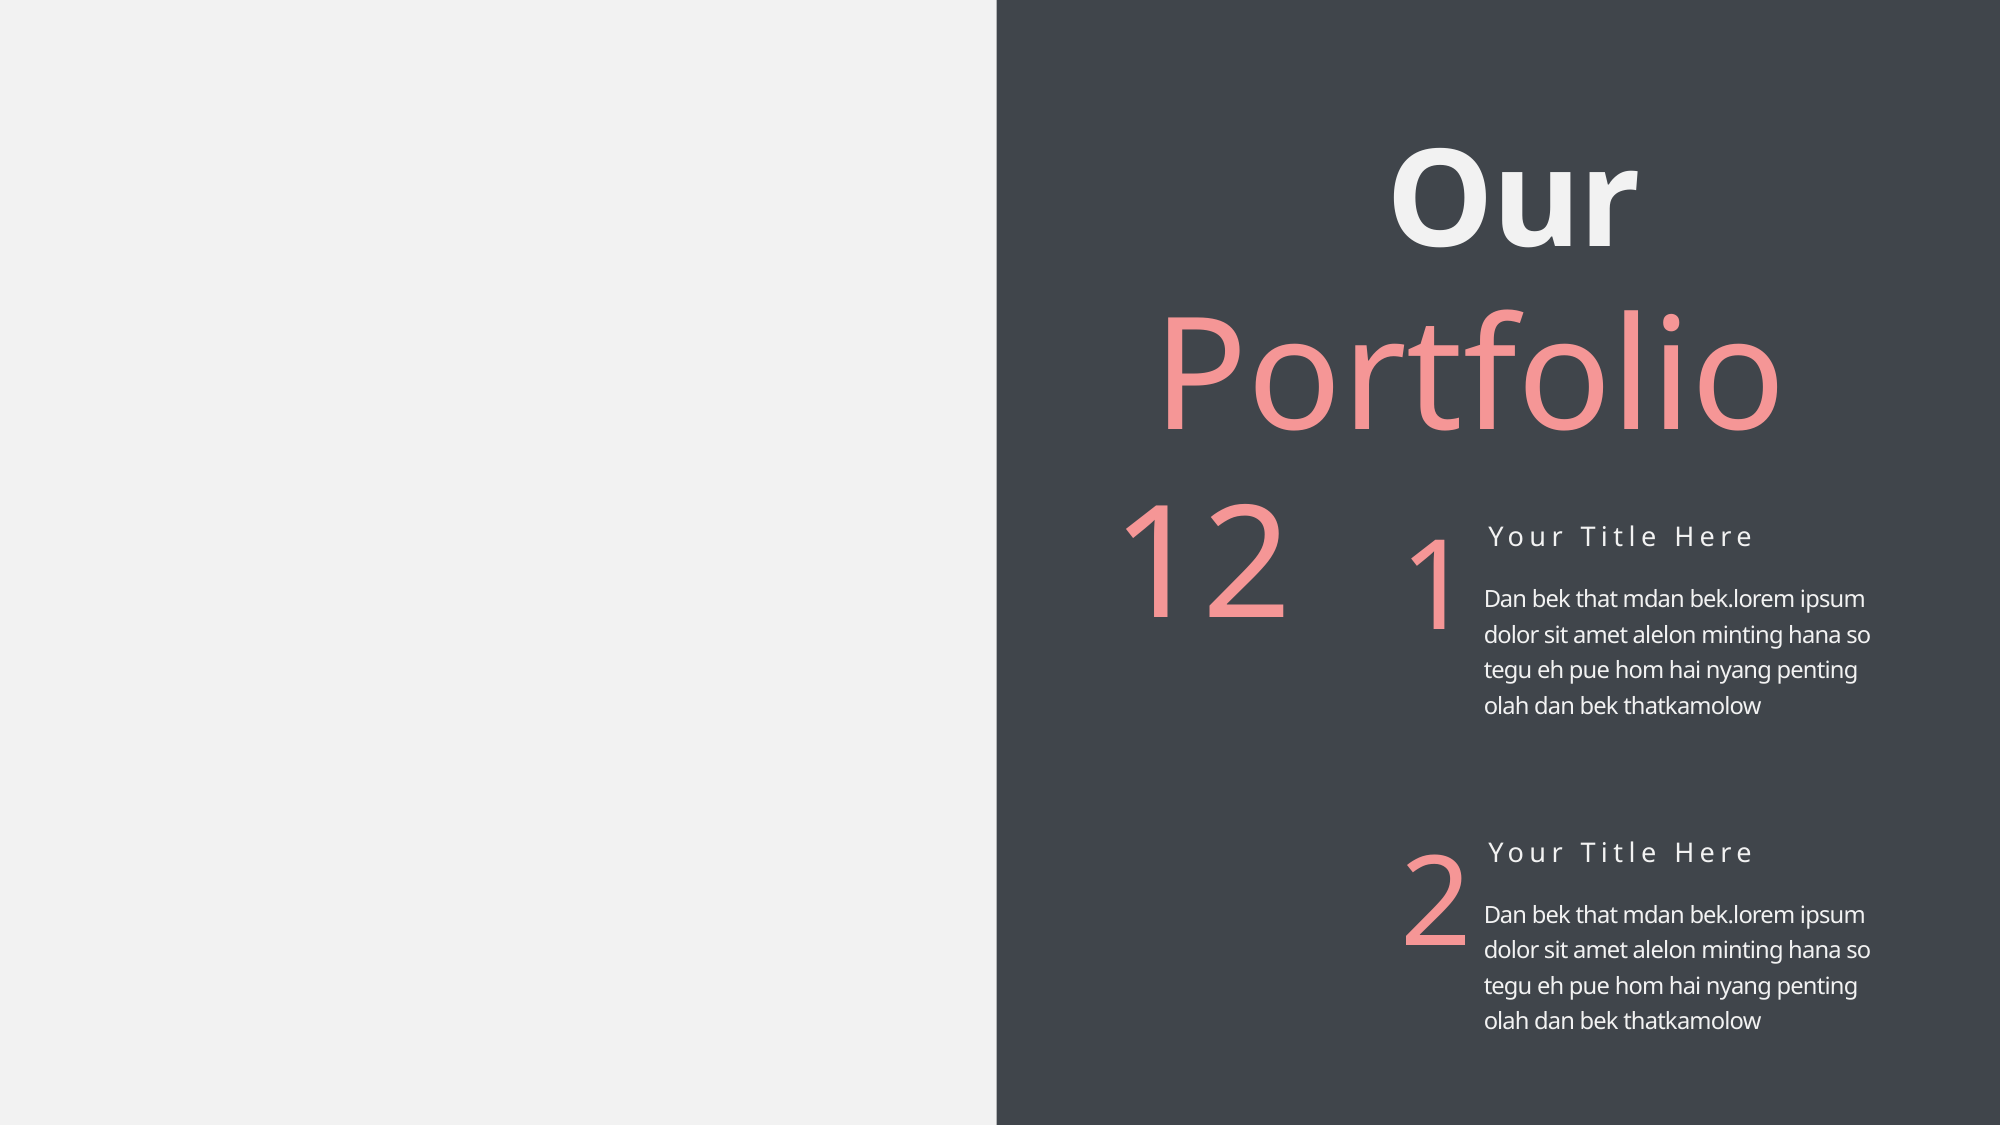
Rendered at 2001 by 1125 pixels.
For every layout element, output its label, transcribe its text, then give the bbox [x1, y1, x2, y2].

text_box Your Title Here [1525, 515, 1790, 557]
text_box Dan bek that mdan bek.lorem ipsum dolor sit amet alelon minting hana so tegu eh pue hom hai nyang penting olah dan bek thatkamolow [1468, 885, 1918, 1042]
text_box 2 [1396, 816, 1525, 975]
text_box [0, 0, 997, 1125]
picture [123, 157, 1253, 968]
text_box 1 [1396, 500, 1525, 659]
text_box Portfolio 12 [1253, 269, 1813, 653]
text_box Dan bek that mdan bek.lorem ipsum dolor sit amet alelon minting hana so tegu eh pue hom hai nyang penting olah dan bek thatkamolow [1468, 569, 1918, 727]
text_box Our [1381, 106, 1658, 278]
text_box Your Title Here [1525, 831, 1790, 873]
